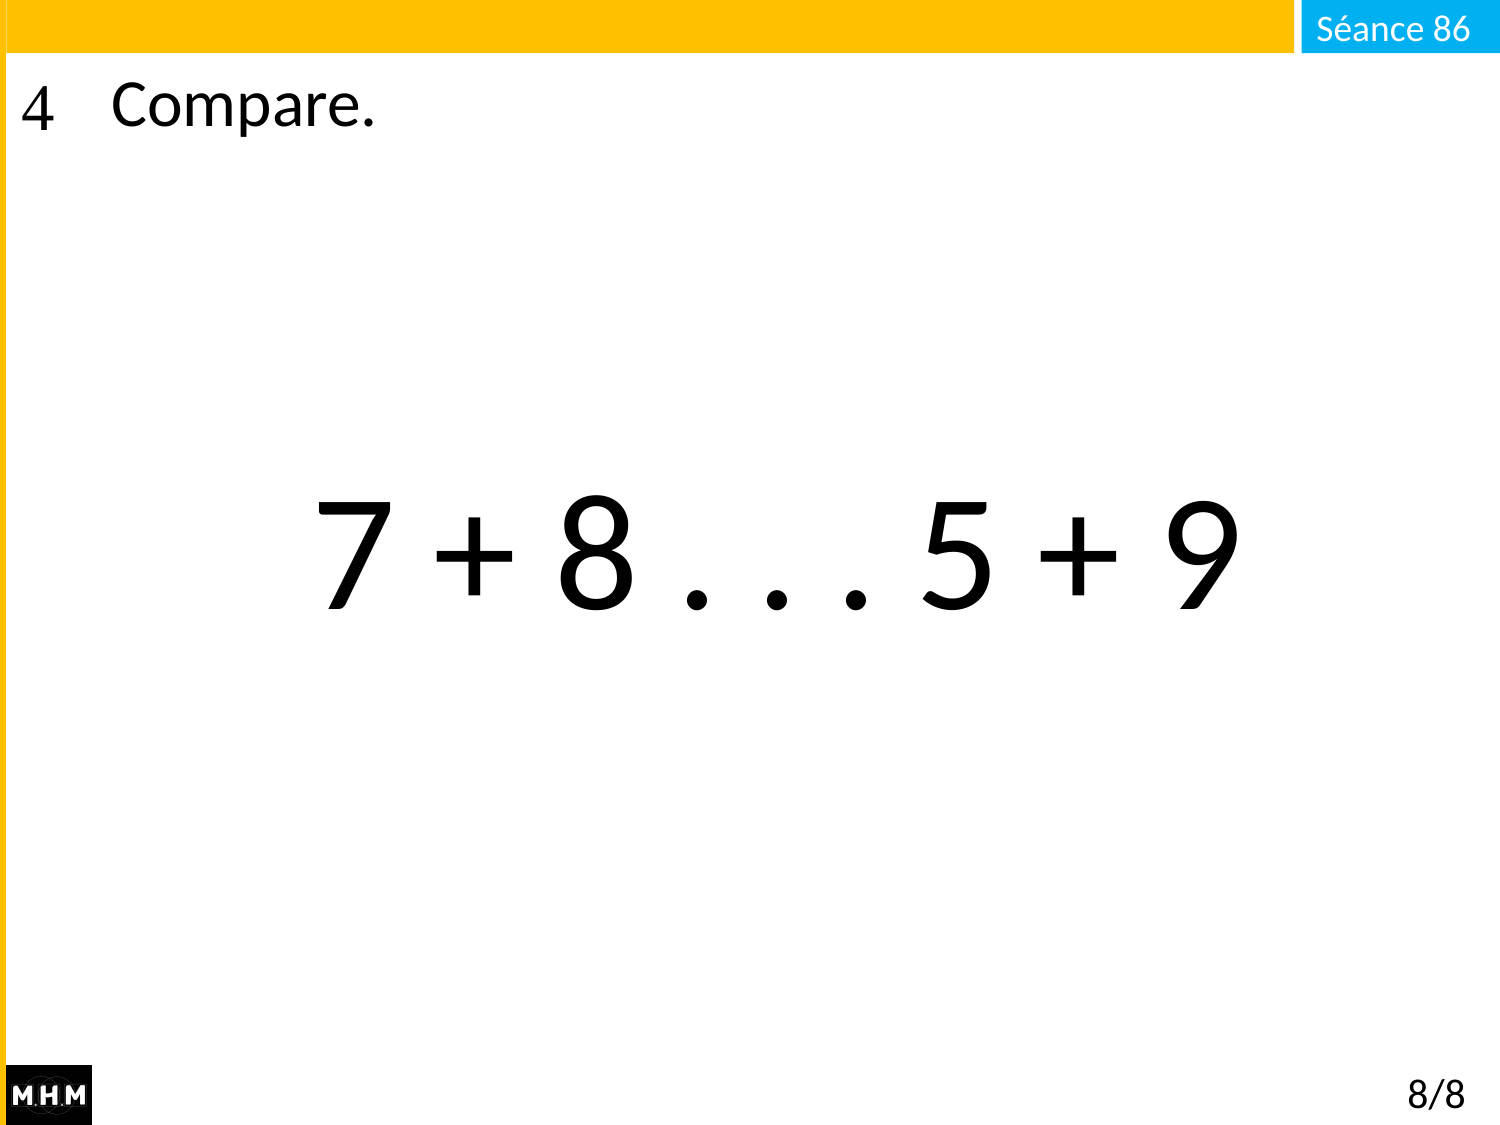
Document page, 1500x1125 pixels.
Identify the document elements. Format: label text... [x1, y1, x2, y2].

list 8/8 [1373, 1064, 1500, 1125]
picture [6, 1065, 92, 1125]
title Compare. [96, 60, 1391, 149]
text_box 7 + 8 . . . 5 + 9 [196, 435, 1360, 650]
